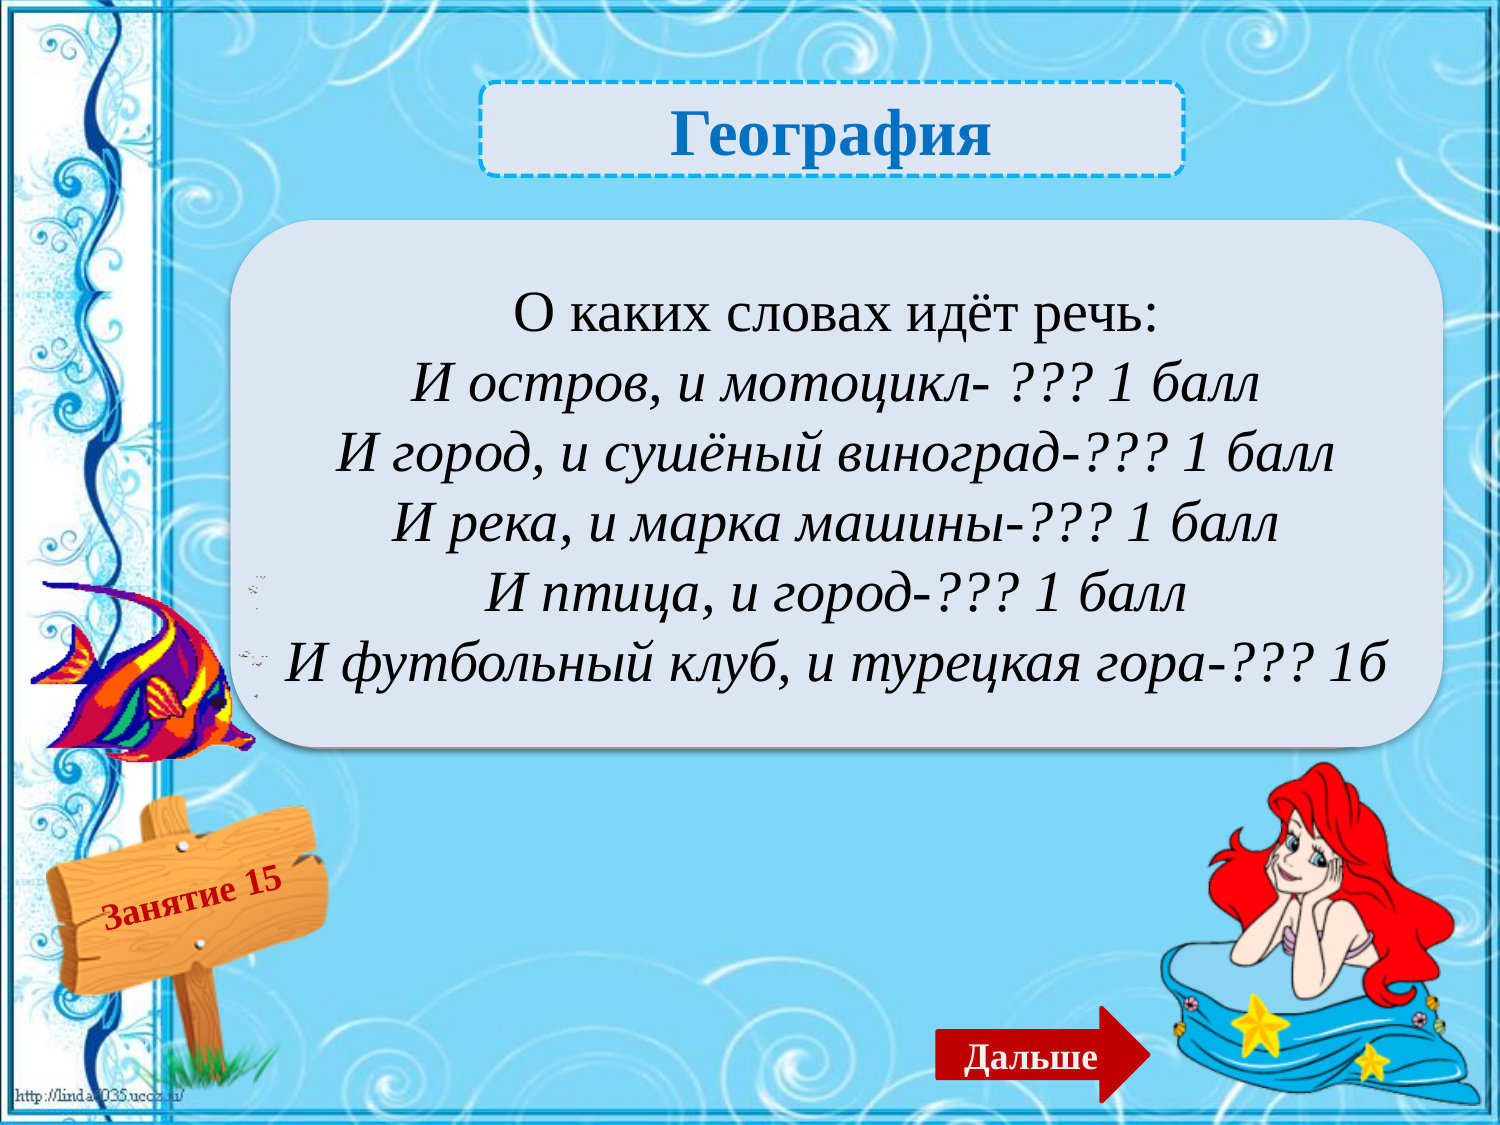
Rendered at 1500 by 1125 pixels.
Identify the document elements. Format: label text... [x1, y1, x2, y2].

text_box [228, 217, 1449, 750]
text_box География [478, 79, 1186, 178]
picture [0, 0, 1500, 1125]
text_box Дальше [935, 1005, 1151, 1104]
